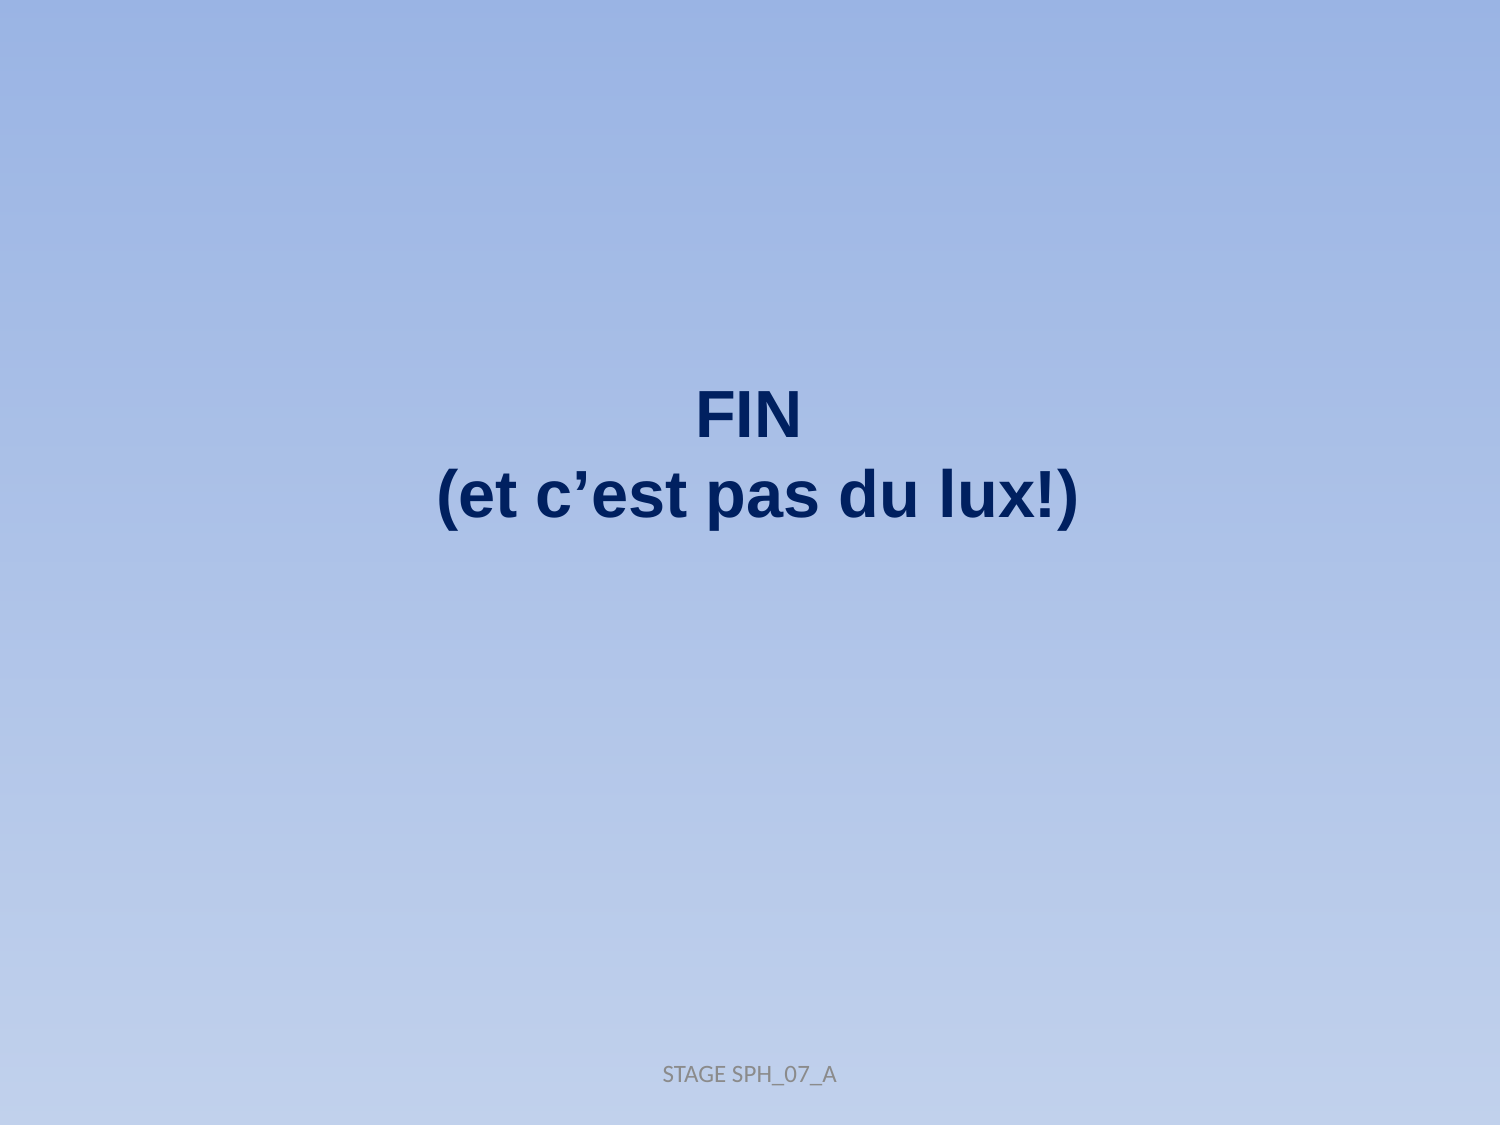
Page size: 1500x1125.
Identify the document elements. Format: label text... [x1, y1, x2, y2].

footer STAGE SPH_07_A [512, 1042, 988, 1103]
text_box FIN (et c’est pas du lux!) [140, 363, 1358, 538]
